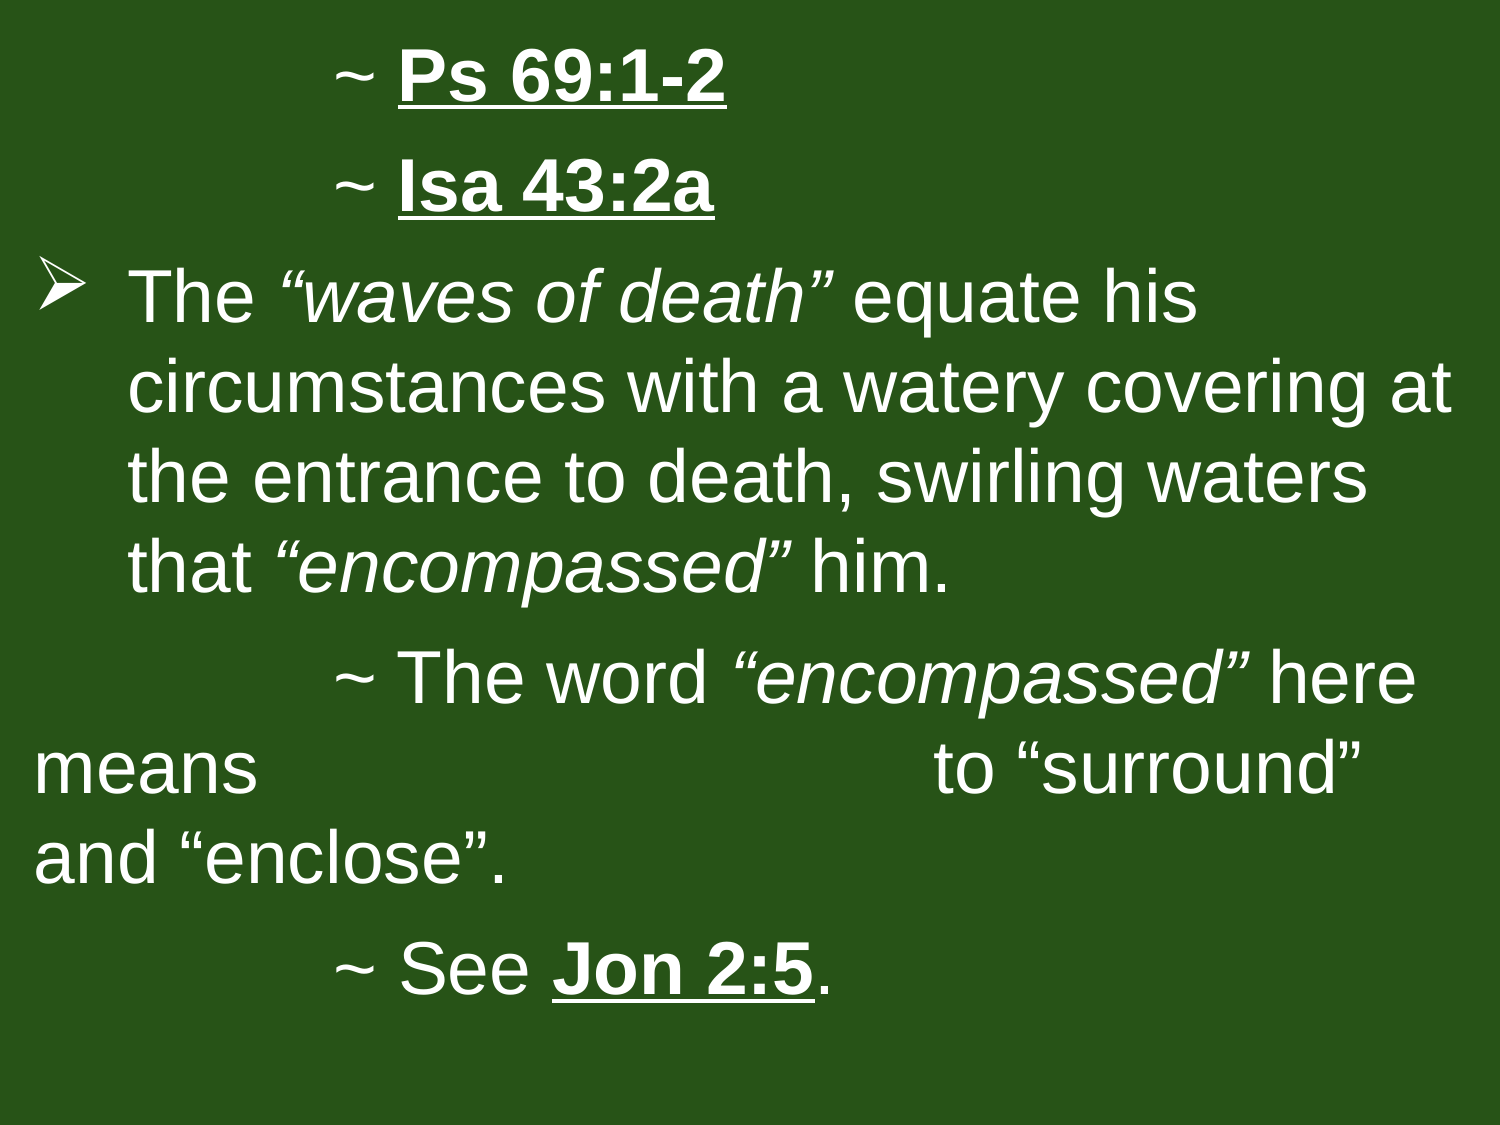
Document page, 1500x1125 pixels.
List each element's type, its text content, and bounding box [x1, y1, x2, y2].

subtitle ~ Ps 69:1-2 ~ Isa 43:2a The “waves of death” equate his circumstances with a watery covering at the entrance to death, swirling waters that “encompassed” him. ~ The word “encompassed” here means to “surround” and “enclose”. ~ See Jon 2:5. [18, 18, 1484, 1106]
